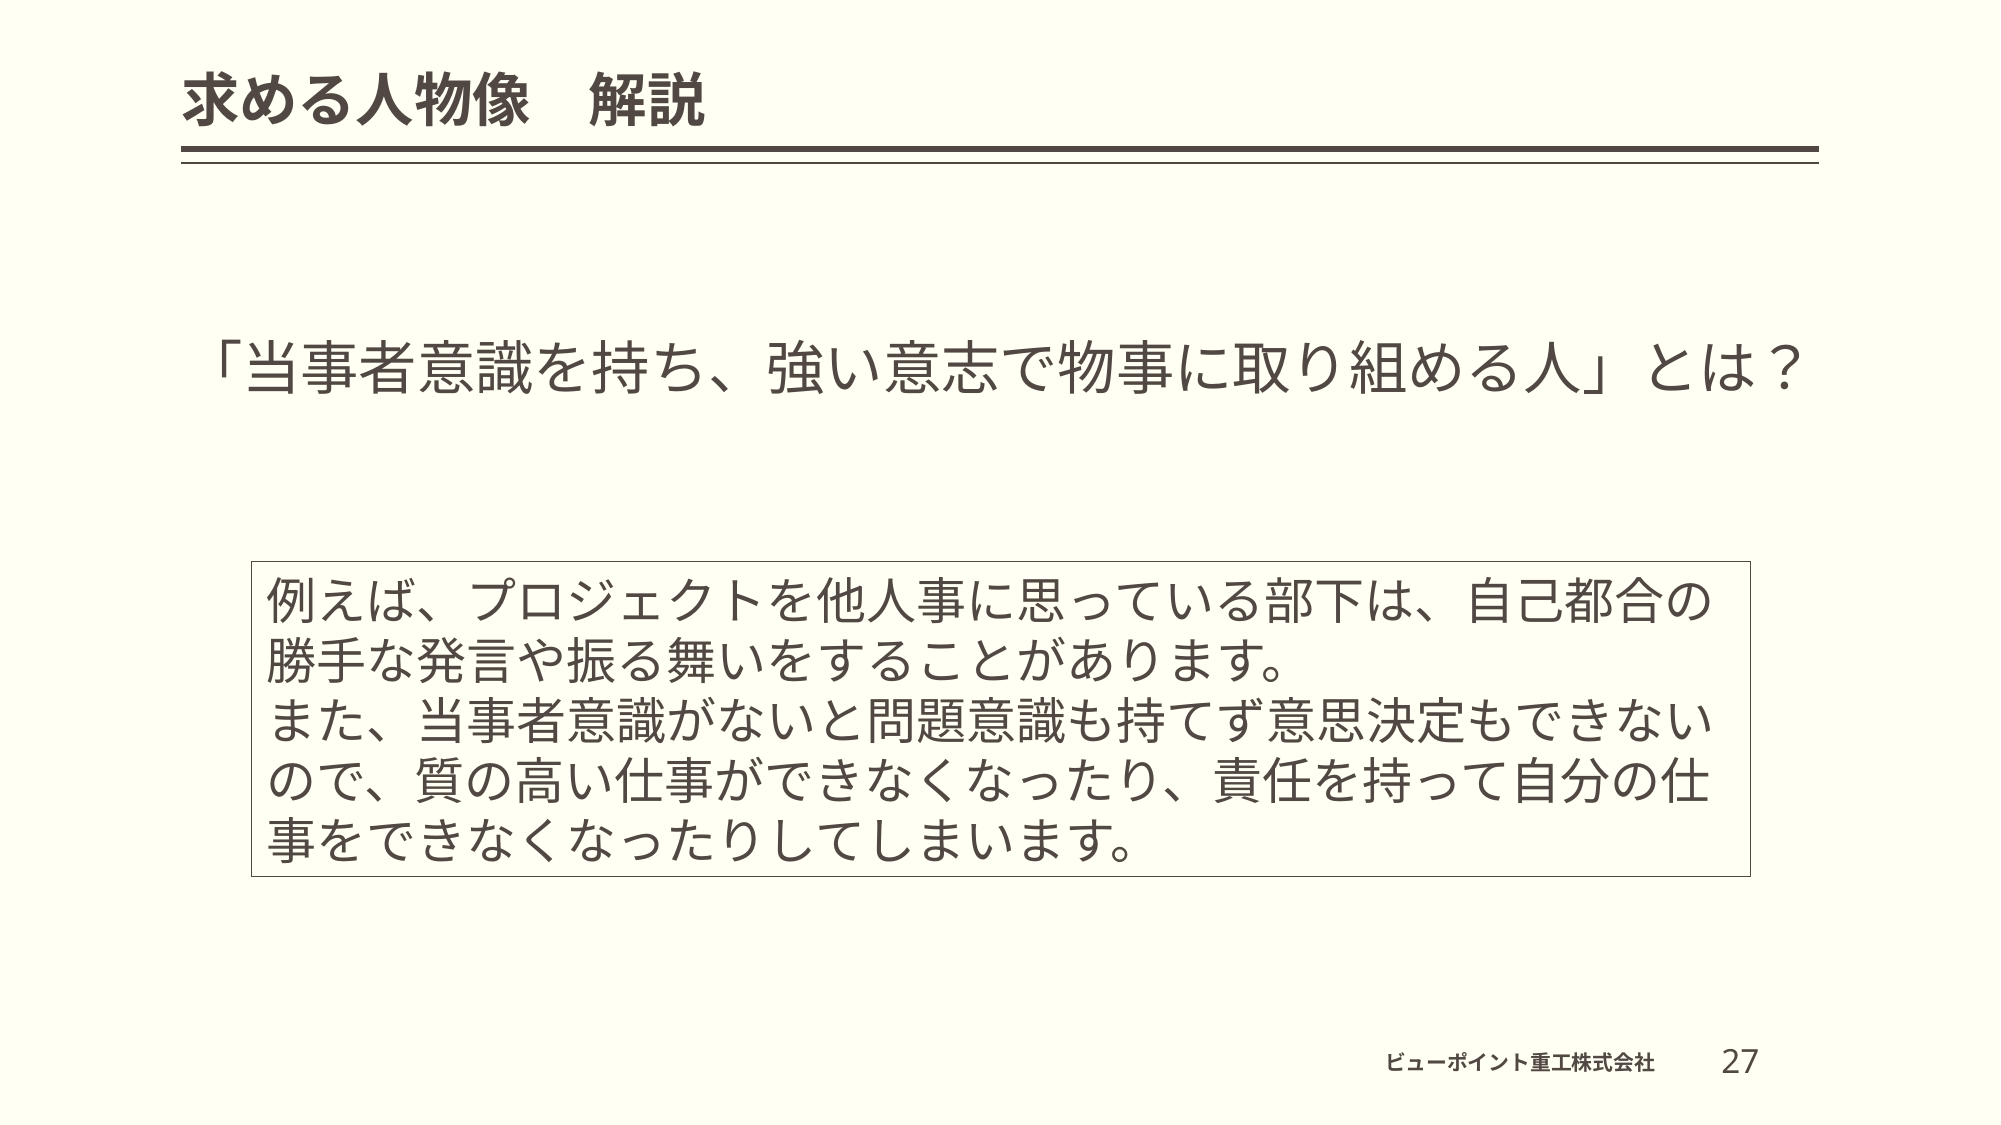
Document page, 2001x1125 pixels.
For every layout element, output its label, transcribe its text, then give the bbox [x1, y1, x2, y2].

title 求める人物像 解説 [181, 48, 1819, 143]
text_box 例えば、プロジェクトを他人事に思っている部下は、自己都合の勝手な発言や振る舞いをすることがあります。 また、当事者意識がないと問題意識も持てず意思決定もできないので、質の高い仕事ができなくなったり、責任を持って自分の仕事をできなくなったりしてしまいます。 [251, 561, 1751, 877]
text_box 「当事者意識を持ち、強い意志で物事に取り組める人」とは？ [169, 323, 1831, 409]
